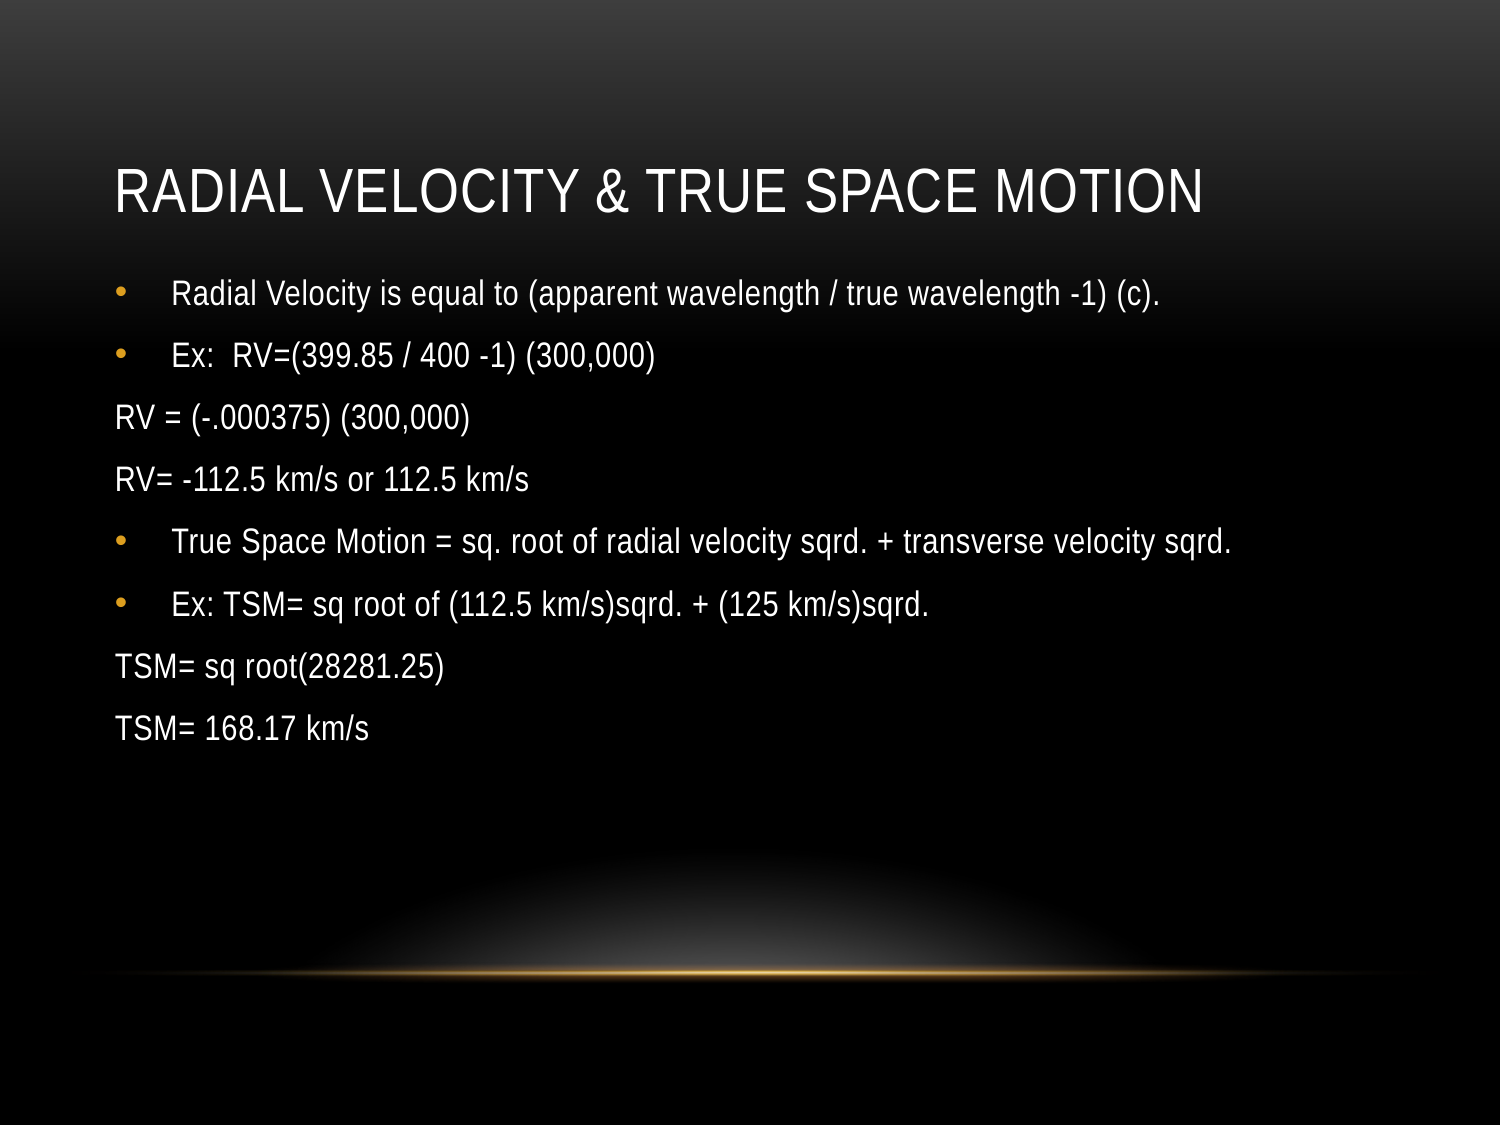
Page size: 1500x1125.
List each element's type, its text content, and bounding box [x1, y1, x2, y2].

list Radial Velocity is equal to (apparent wavelength / true wavelength -1) (c). Ex: RV=(399.85 / 400 -1) (300,000) RV = (-.000375) (300,000) RV= -112.5 km/s or 112.5 km/s True Space Motion = sq. root of radial velocity sqrd. + transverse velocity sqrd. Ex: TSM= sq root of (112.5 km/s)sqrd. + (125 km/s)sqrd. TSM= sq root(28281.25) TSM= 168.17 km/s [99, 262, 1400, 938]
picture [0, 0, 1500, 1125]
title Radial Velocity & True space motion [99, 45, 1400, 233]
